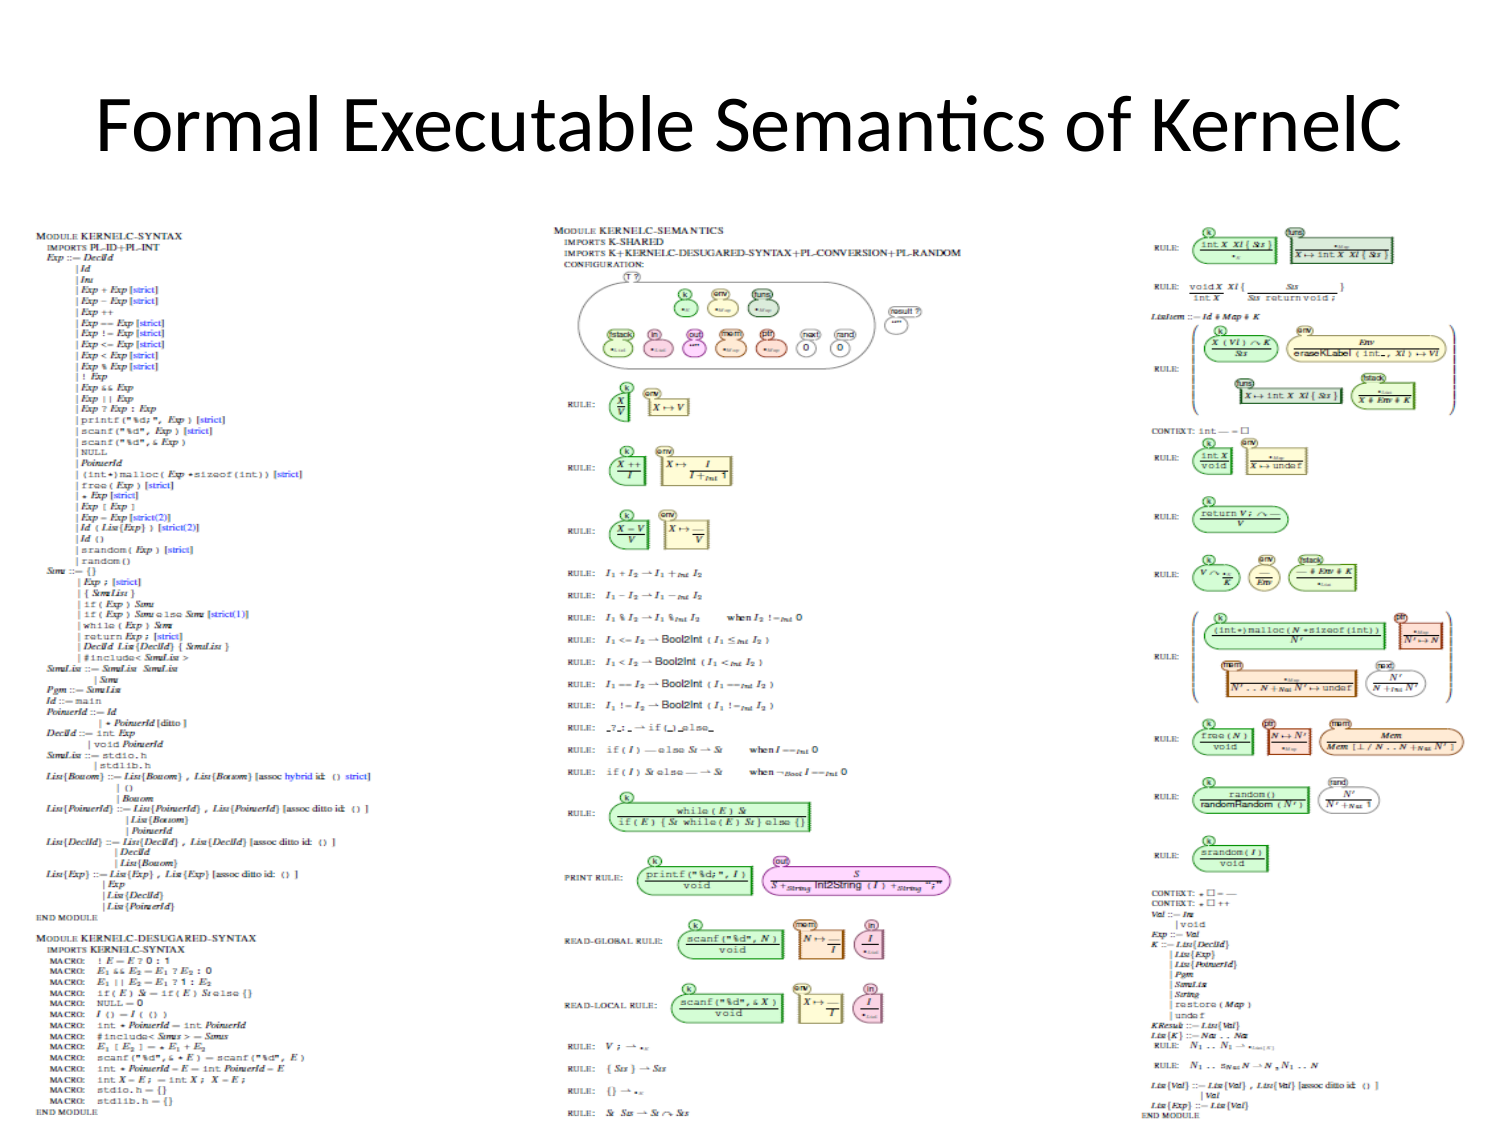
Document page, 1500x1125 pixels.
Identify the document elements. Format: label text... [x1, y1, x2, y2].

title Formal Executable Semantics of KernelC [50, 24, 1450, 213]
picture [24, 224, 1476, 1125]
